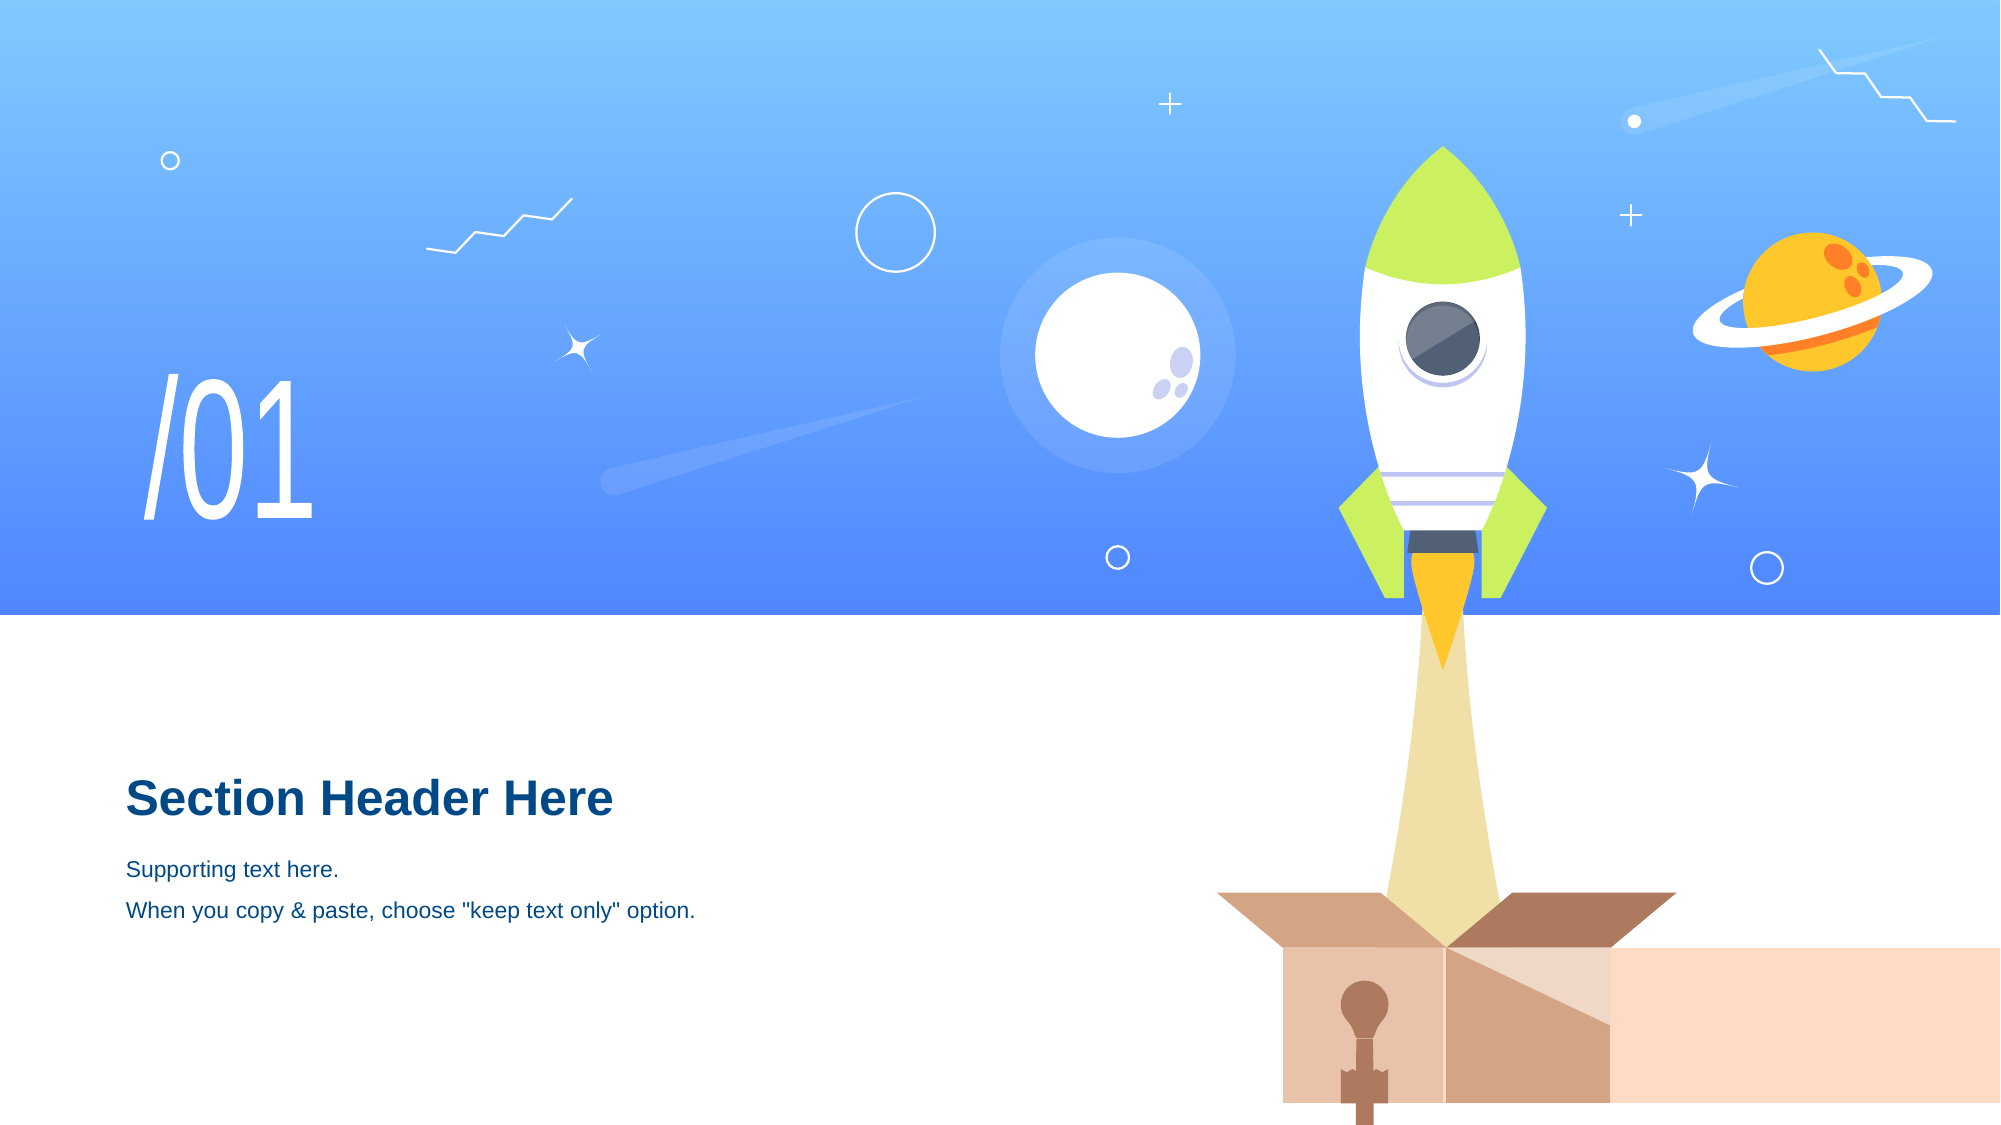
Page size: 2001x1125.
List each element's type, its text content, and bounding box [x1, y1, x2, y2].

title Section Header Here [110, 686, 1000, 834]
list Supporting text here. When you copy & paste, choose "keep text only" option. [111, 833, 1000, 1000]
